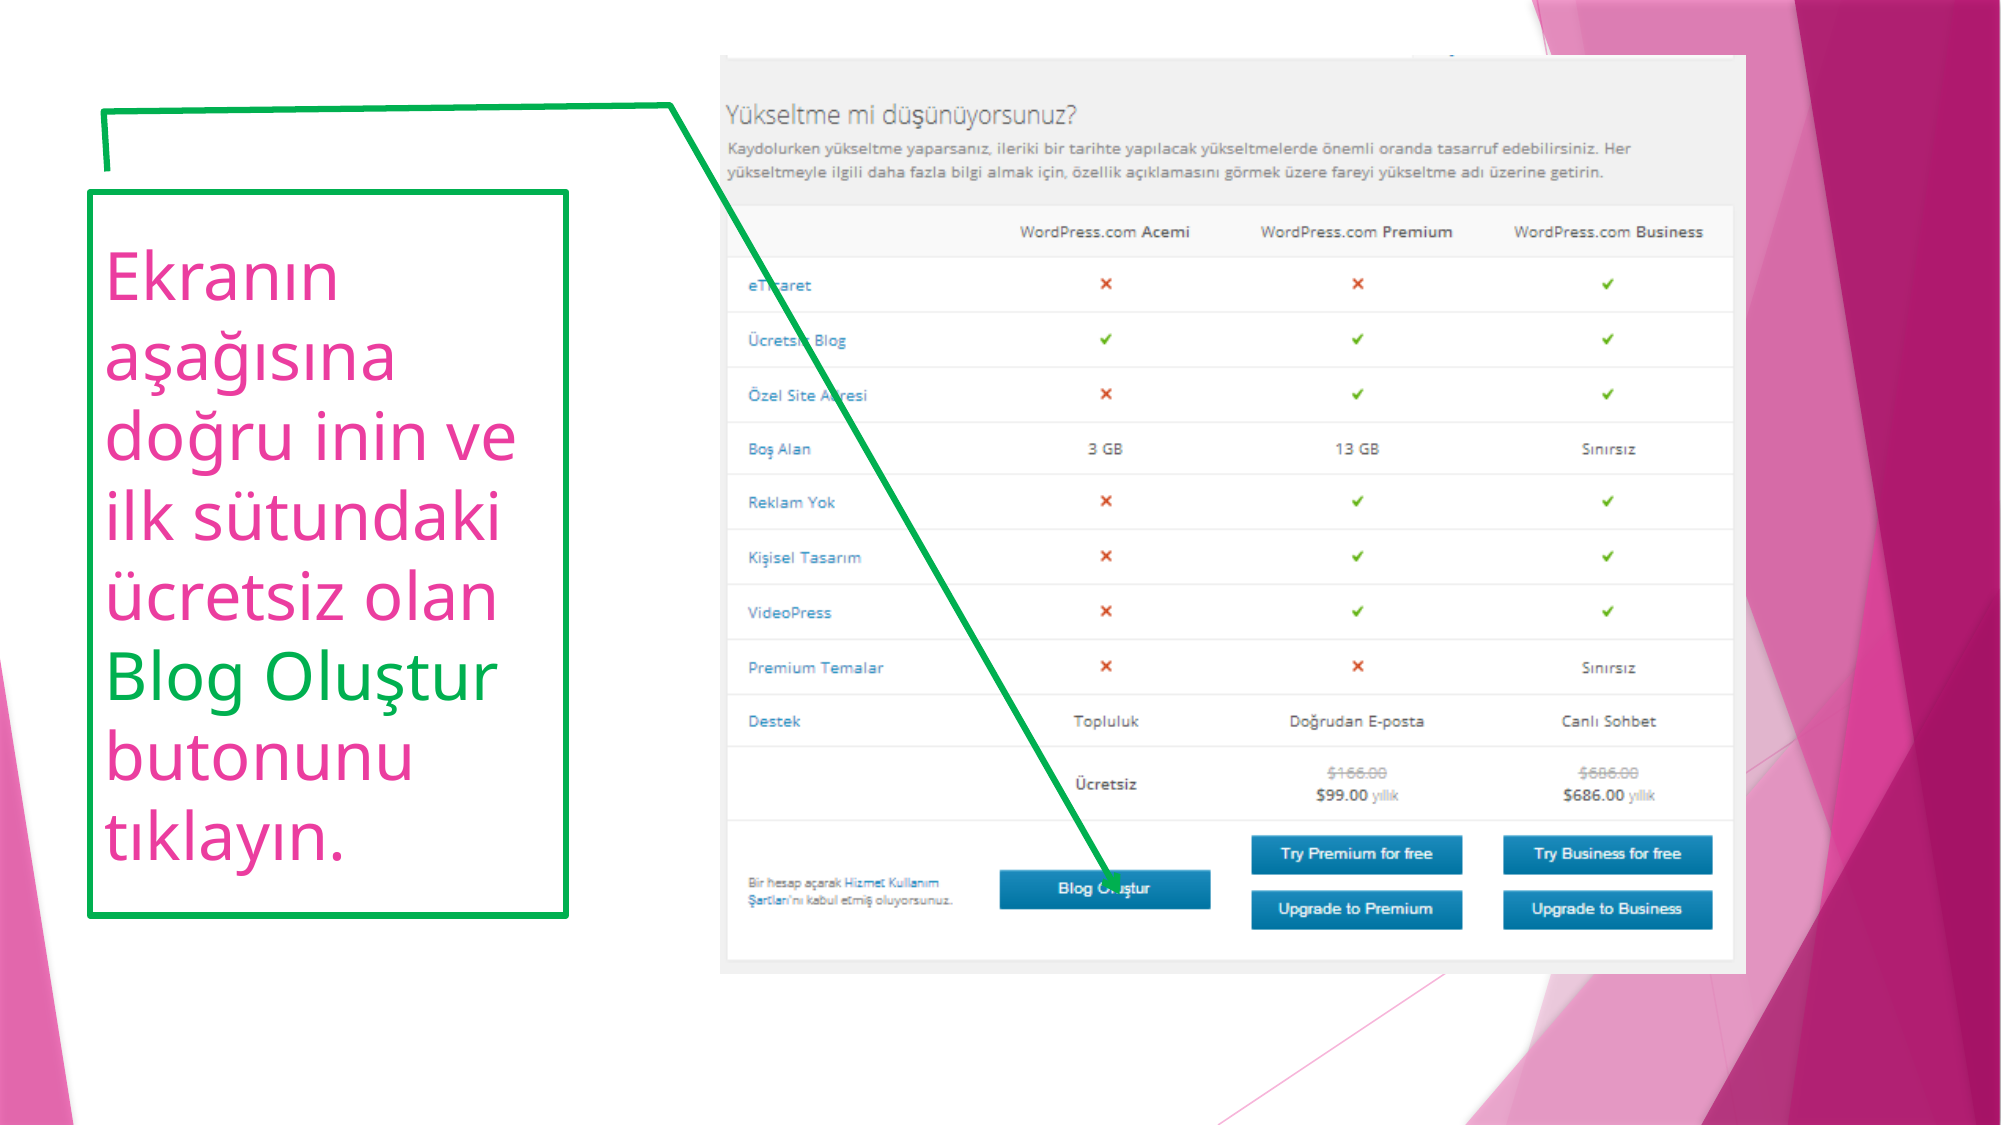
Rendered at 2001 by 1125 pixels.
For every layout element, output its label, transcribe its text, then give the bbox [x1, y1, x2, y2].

text_box Ekranın aşağısına doğru inin ve ilk sütundaki ücretsiz olan Blog Oluştur butonunu tıklayın. [89, 191, 567, 917]
text_box Ekranın aşağısına doğru inin ve ilk sütundaki ücretsiz olan Blog Oluştur butonunu tıklayın. [102, 103, 714, 186]
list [720, 55, 1746, 974]
